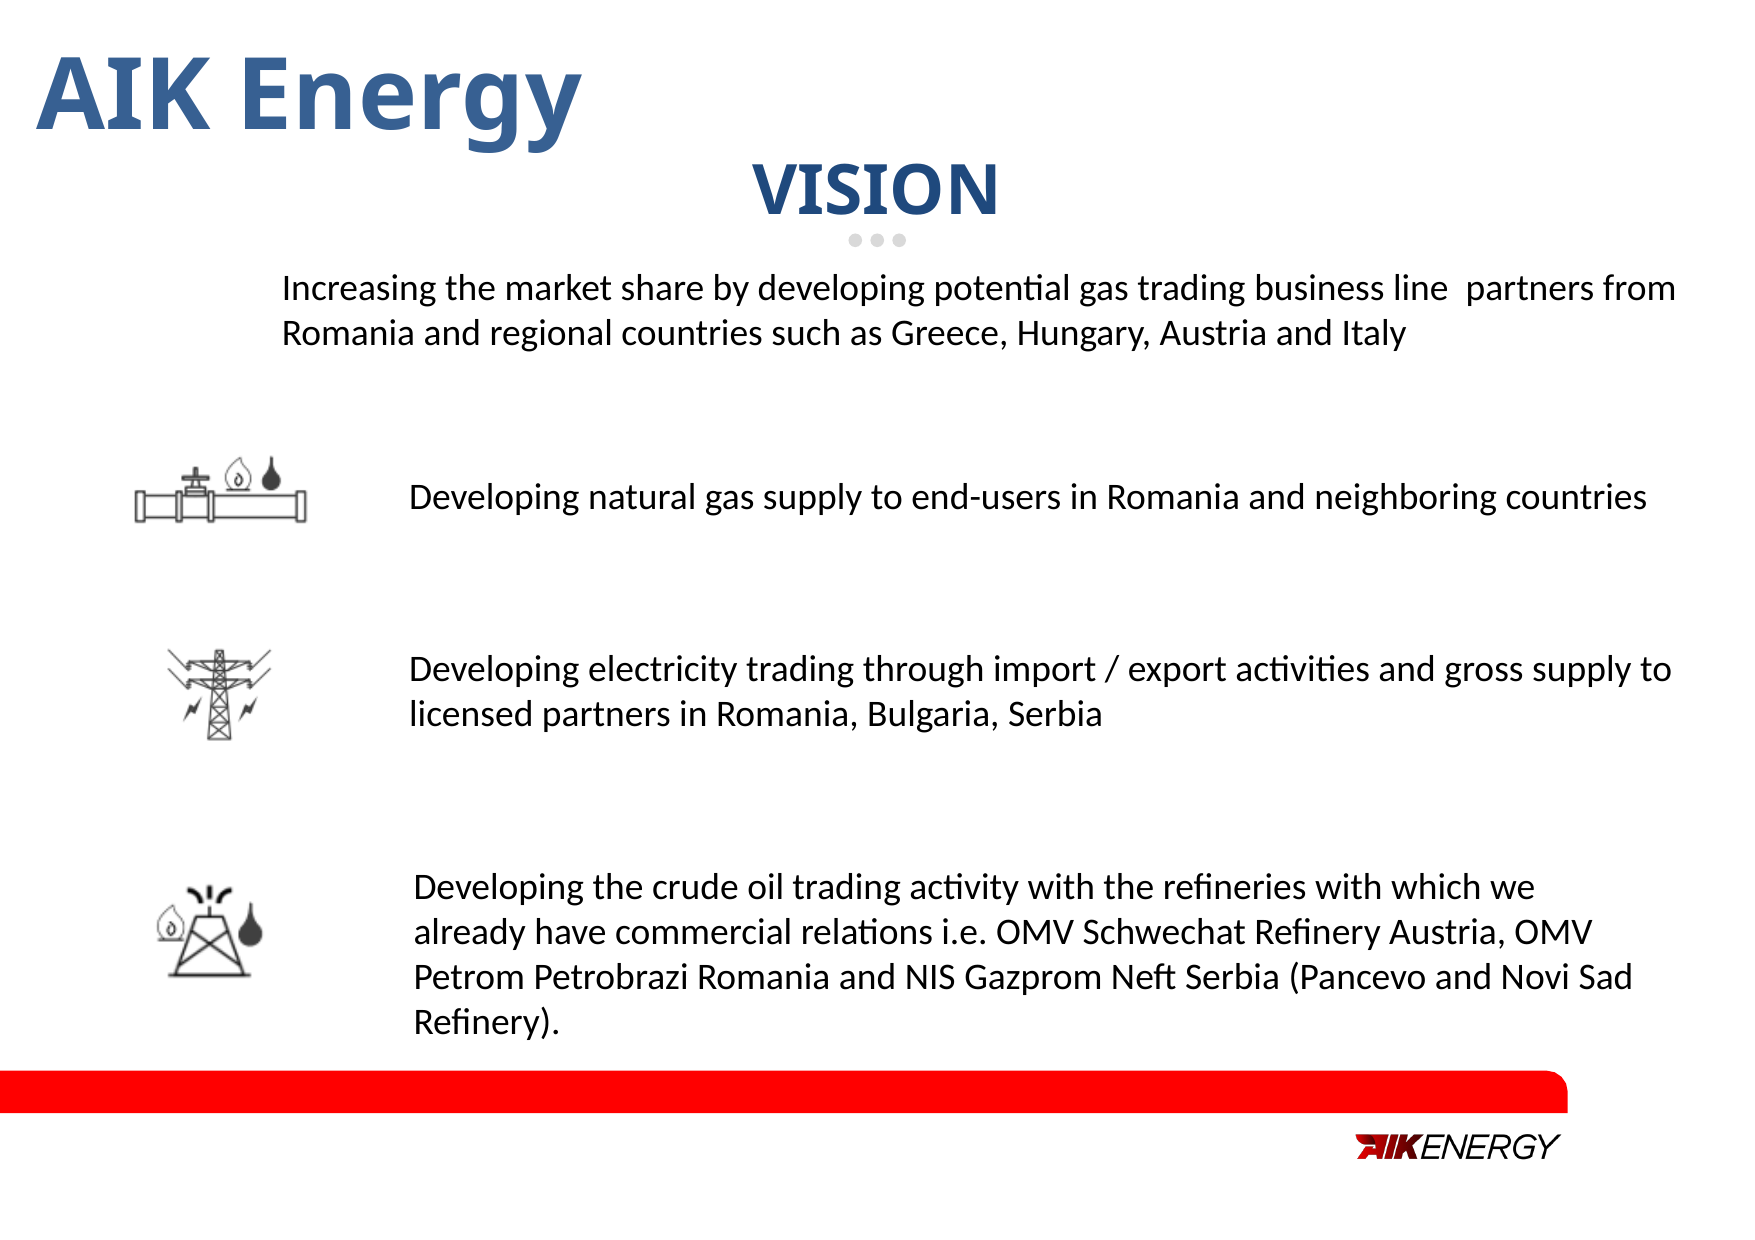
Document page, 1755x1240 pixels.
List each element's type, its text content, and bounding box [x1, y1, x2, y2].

picture [104, 428, 334, 553]
picture [134, 869, 304, 1002]
text_box Developing electricity trading through import / export activities and gross supply to licensed partners in Romania, Bulgaria, Serbia [394, 636, 1706, 742]
text_box Increasing the market share by developing potential gas trading business line partners from Romania and regional countries such as Greece, Hungary, Austria and Italy [267, 255, 1755, 406]
text_box Developing the crude oil trading activity with the refineries with which we already have commercial relations i.e. OMV Schwechat Refinery Austria, OMV Petrom Petrobrazi Romania and NIS Gazprom Neft Serbia (Pancevo and Novi Sad Refinery). [398, 854, 1665, 1085]
title AIK Energy [36, 29, 1718, 152]
text_box Developing natural gas supply to end-users in Romania and neighboring countries [394, 464, 1693, 525]
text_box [848, 233, 907, 248]
picture [134, 629, 344, 769]
text_box VISION [752, 145, 1002, 229]
picture [1352, 1132, 1565, 1161]
